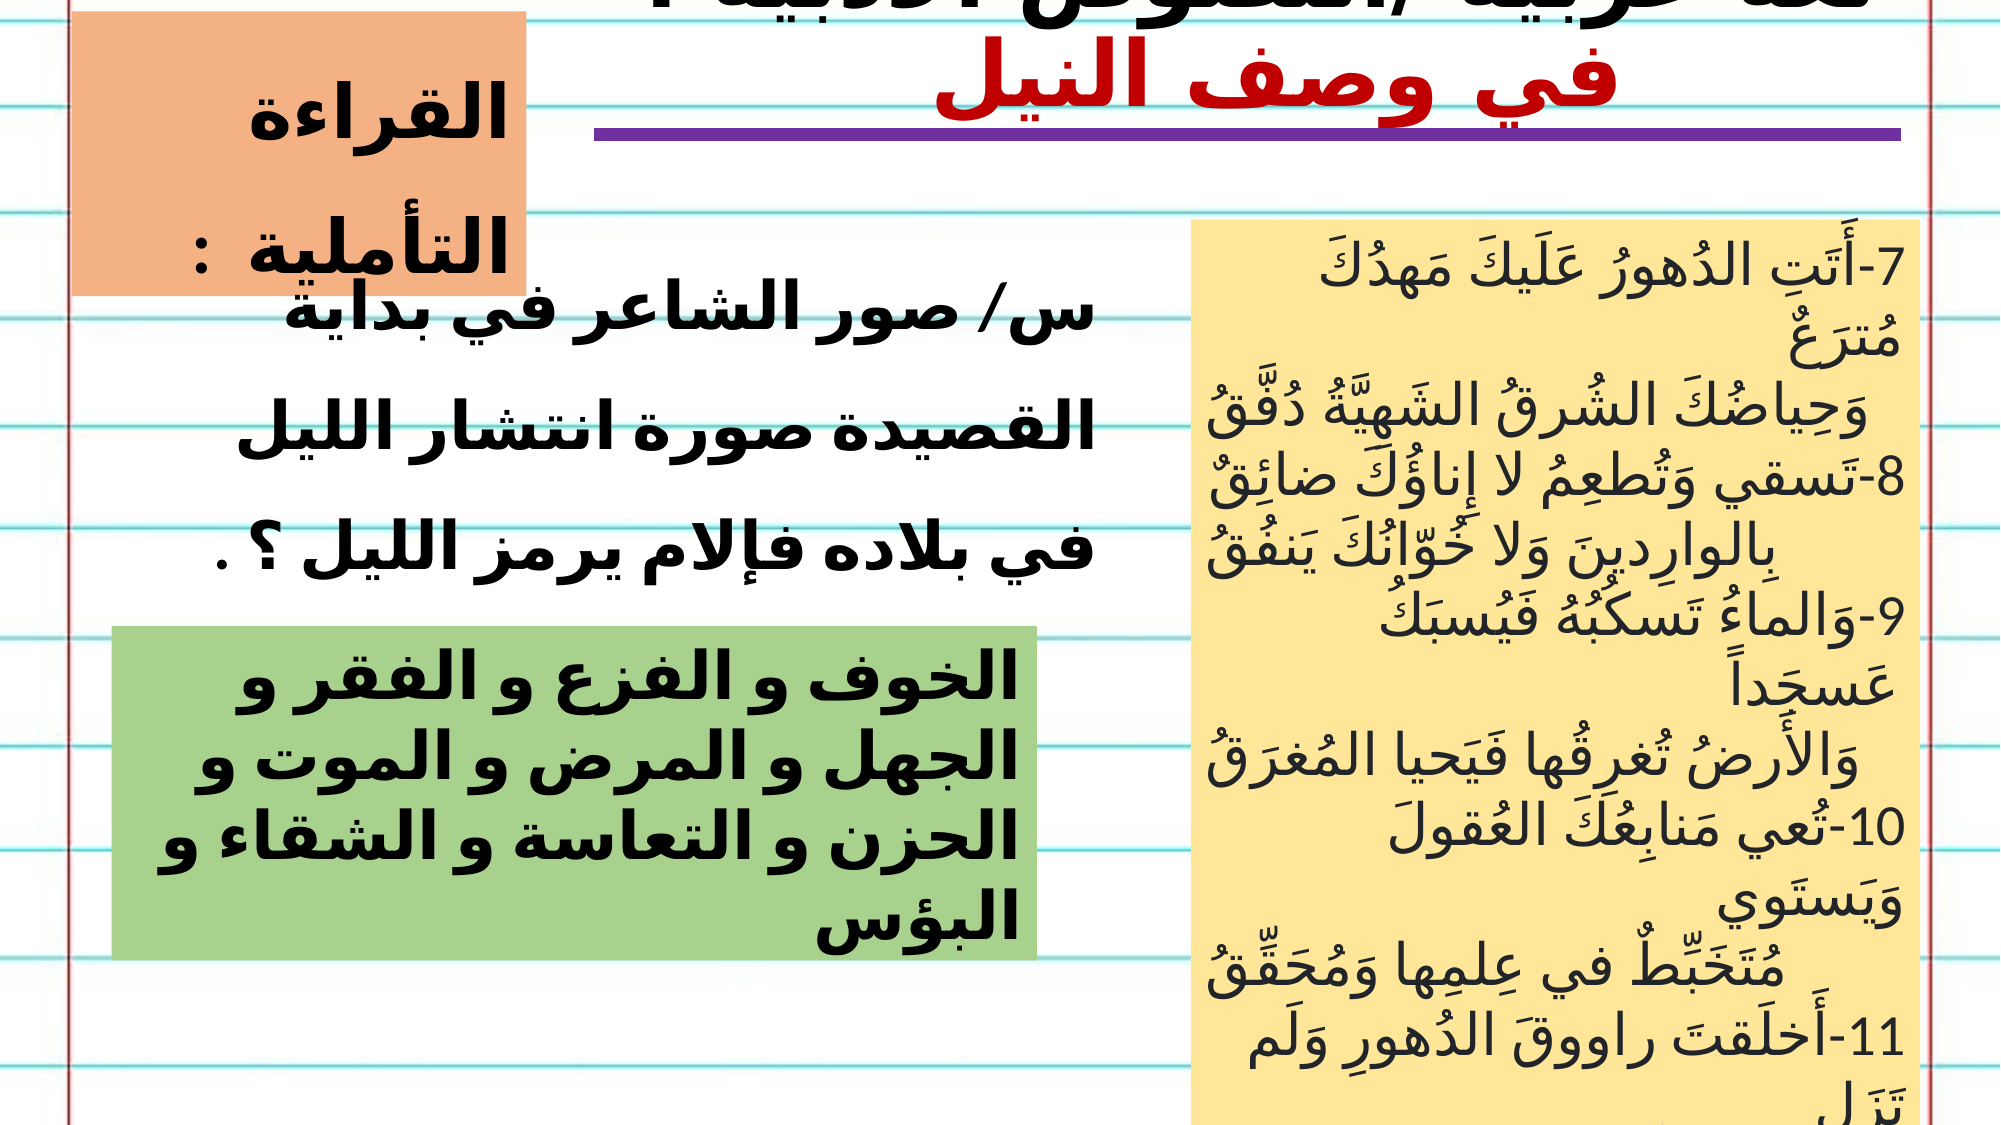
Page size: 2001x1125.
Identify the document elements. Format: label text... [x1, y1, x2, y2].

picture [1079, 0, 1172, 11]
text_box الخوف و الفزع و الفقر و الجهل و المرض و الموت و الحزن و التعاسة و الشقاء و البؤس [111, 625, 1037, 961]
picture [1189, 0, 1396, 11]
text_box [594, 11, 1902, 135]
picture [0, 0, 2001, 1125]
picture [1039, 0, 1066, 11]
text_box 7-أَتَتِ الدُهورُ عَلَيكَ مَهدُكَ مُترَعٌ وَحِياضُكَ الشُرقُ الشَهِيَّةُ دُفَّقُ 8-تَسقي وَتُطعِمُ لا إِناؤُكَ ضائِقٌ بِالوارِدينَ وَلا خُوّانُكَ يَنفُقُ 9-وَالماءُ تَسكُبُهُ فَيُسبَكُ عَسجَداً وَالأَرضُ تُغرِقُها فَيَحيا المُغرَقُ 10-تُعي مَنابِعُكَ العُقولَ وَيَستَوي مُتَخَبِّطٌ في عِلمِها وَمُحَقِّقُ 11-أَخلَقتَ راووقَ الدُهورِ وَلَم تَزَل بِكَ حَمأَةٌ كَالمِسكِ لا تَتَرَوَّقُ 12-حَمراءُ في الأَحواضِ إِلّا أَنَّها بَيضاءُ في عُنُقِ الثَرى تَتَأَلَّقُ [1190, 219, 1921, 1125]
text_box س/ صور الشاعر في بداية القصيدة صورة انتشار الليل في بلاده فإلام يرمز الليل ؟ . [116, 215, 1114, 591]
picture [1402, 0, 1614, 11]
text_box القراءة التأملية : [71, 11, 527, 297]
